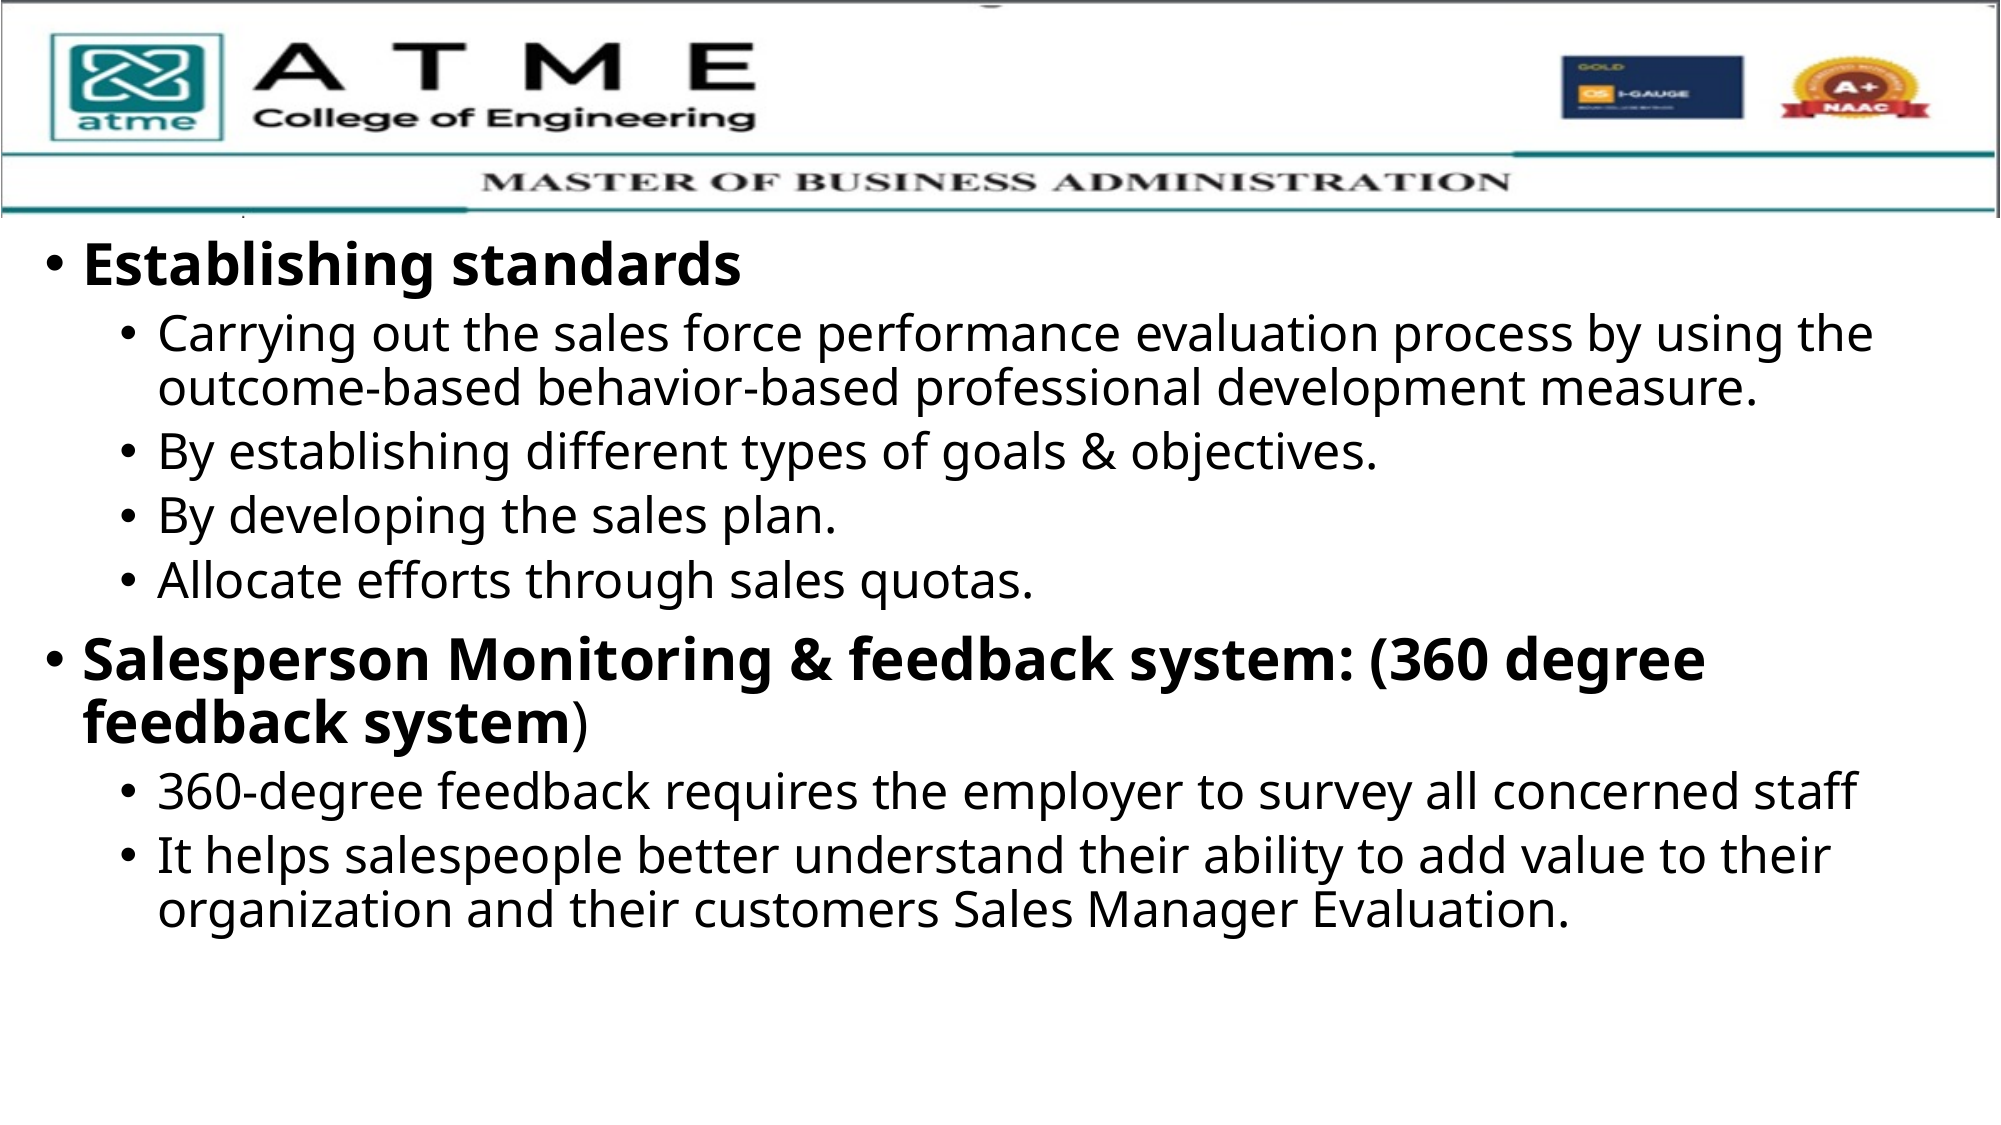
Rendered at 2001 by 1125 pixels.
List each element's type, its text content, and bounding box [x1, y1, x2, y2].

picture [1, 0, 2000, 218]
list Establishing standards Carrying out the sales force performance evaluation process by using the outcome-based behavior-based professional development measure. By establishing different types of goals & objectives. By developing the sales plan. Allocate efforts through sales quotas. Salesperson Monitoring & feedback system: (360 degree feedback system) 360-degree feedback requires the employer to survey all concerned staff It helps salespeople better understand their ability to add value to their organization and their customers Sales Manager Evaluation. [29, 227, 1980, 1109]
